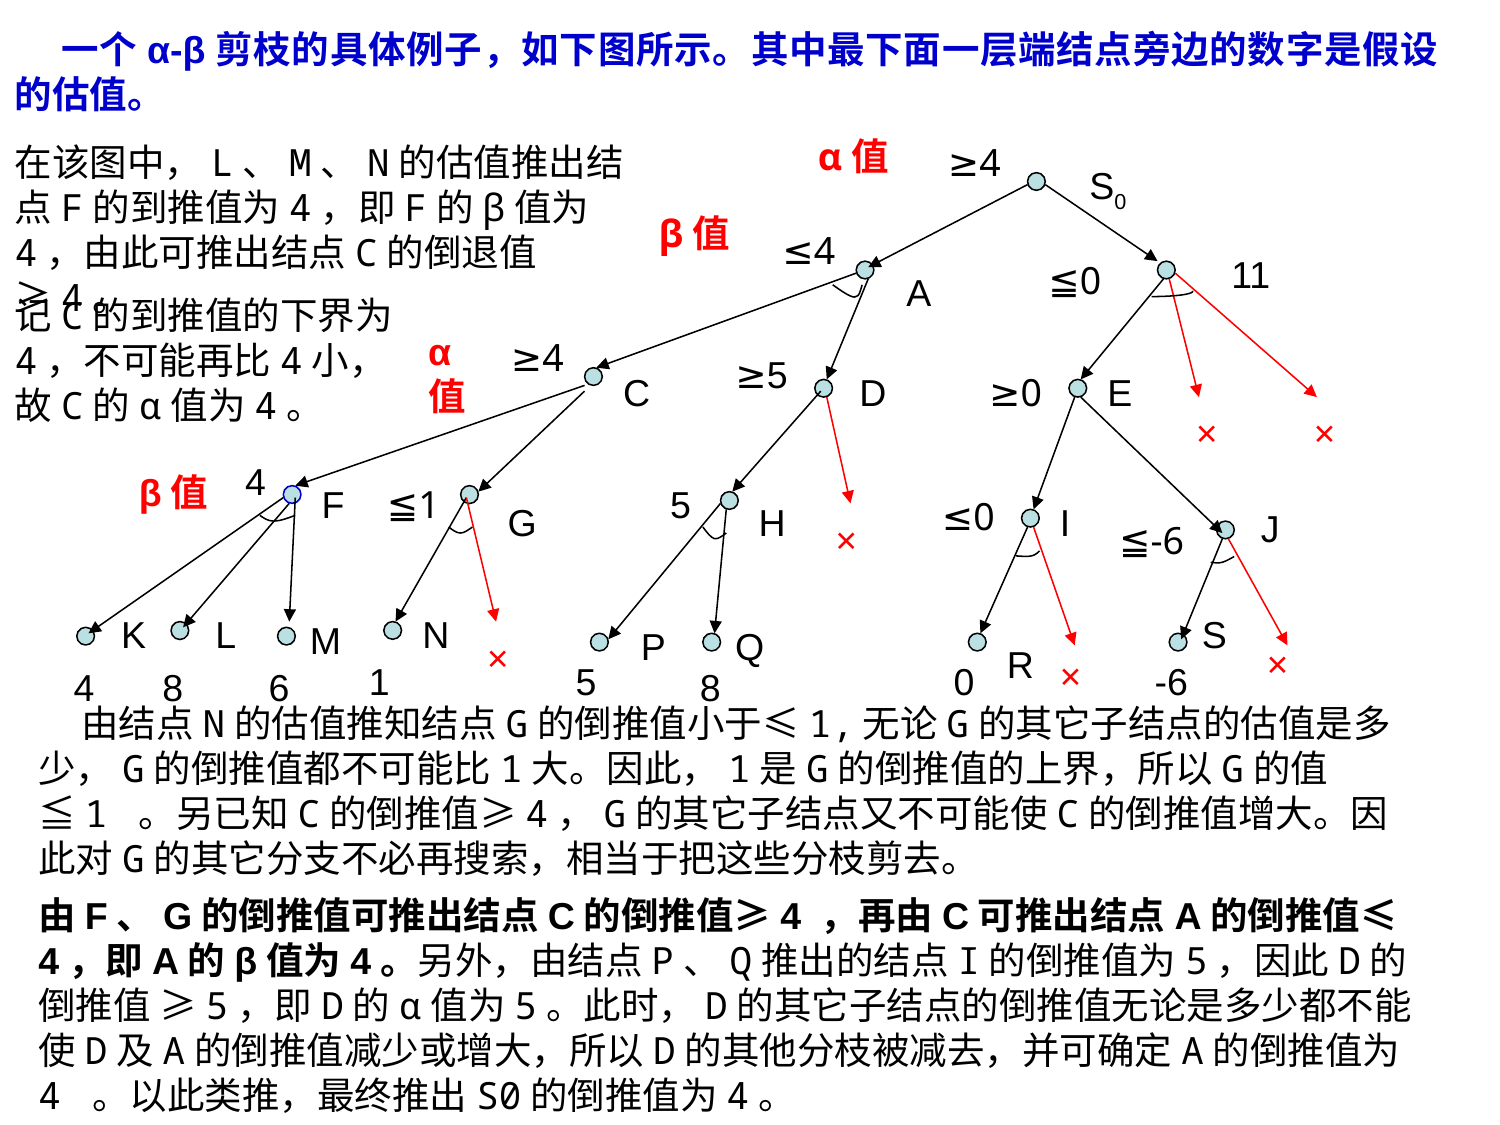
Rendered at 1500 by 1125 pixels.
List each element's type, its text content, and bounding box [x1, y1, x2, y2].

text_box [1217, 519, 1223, 534]
text_box 0 [938, 650, 992, 692]
text_box [1027, 172, 1046, 191]
text_box N [407, 603, 461, 664]
text_box Q [720, 615, 774, 676]
text_box [259, 515, 296, 522]
text_box ≥4 [933, 131, 1022, 191]
text_box A [891, 261, 945, 321]
text_box [968, 633, 987, 650]
text_box [702, 633, 720, 651]
text_box I [1045, 491, 1105, 552]
text_box [478, 391, 585, 492]
text_box C [608, 361, 668, 422]
text_box 1 [354, 650, 414, 692]
text_box [1173, 296, 1202, 398]
text_box 11 [1216, 243, 1306, 304]
text_box × [1045, 645, 1105, 692]
text_box [1032, 397, 1075, 510]
text_box [183, 607, 200, 628]
text_box [277, 627, 295, 646]
text_box M [295, 609, 361, 670]
text_box S [1187, 603, 1238, 664]
text_box 6 [253, 656, 307, 692]
text_box ≥4 [508, 326, 591, 386]
text_box [1151, 290, 1193, 297]
text_box [702, 527, 727, 539]
text_box [383, 621, 402, 640]
text_box ≥0 [974, 361, 1064, 422]
text_box [1033, 527, 1077, 645]
text_box [832, 284, 863, 298]
text_box β值 [123, 461, 237, 522]
text_box [1180, 624, 1187, 640]
text_box [1015, 550, 1040, 557]
text_box β值 [656, 202, 750, 262]
text_box F [306, 473, 361, 534]
text_box α值 [414, 326, 508, 425]
text_box 8 [685, 656, 739, 692]
text_box 4 [58, 656, 118, 692]
text_box × [1181, 403, 1247, 463]
text_box [709, 536, 724, 634]
text_box [88, 497, 284, 634]
text_box [1068, 379, 1087, 398]
text_box × [1252, 633, 1317, 692]
text_box S0 [1074, 154, 1158, 221]
text_box [826, 397, 854, 504]
text_box [1080, 365, 1092, 380]
text_box × [1299, 403, 1365, 463]
text_box × [472, 627, 526, 687]
text_box [720, 491, 739, 510]
text_box [596, 357, 608, 370]
text_box [1175, 273, 1317, 398]
text_box [466, 497, 500, 622]
text_box [461, 527, 473, 533]
text_box [395, 534, 446, 622]
text_box ≦1 [372, 473, 461, 534]
text_box J [1246, 497, 1306, 558]
text_box [290, 485, 302, 504]
text_box ≥5 [720, 343, 816, 404]
text_box P [625, 615, 680, 676]
text_box ≦-6 [1104, 509, 1217, 569]
text_box [1022, 509, 1040, 528]
text_box 记C的到推值的下界为4，不可能再比4小，故C的α值为4。 [0, 284, 414, 435]
text_box [868, 191, 1016, 268]
text_box K [106, 603, 166, 664]
text_box [732, 391, 821, 492]
text_box [295, 475, 306, 488]
text_box 由结点N的估值推知结点G的倒推值小于≤1,无论G的其它子结点的估值是多少，G的倒推值都不可能比1大。因此，1是G的倒推值的上界，所以G的值≦1 。另已知C的倒推值≥4，G的其它子结点又不可能使C的倒推值增大。因此对G的其它分支不必再搜索，相当于把这些分枝剪去。 由F、G的倒推值可推出结点C的倒推值≥4 ，再由C可推出结点A的倒推值≤4，即A的β值为4。另外，由结点P、Q推出的结点I的倒推值为5，因此D的倒推值 ≥5，即D的α值为5。此时，D的其它子结点的倒推值无论是多少都不能使D及A的倒推值减少或增大，所以D的其他分枝被减去，并可确定A的倒推值为4 。以此类推，最终推出S0的倒推值为4。 [23, 692, 1436, 1125]
text_box [608, 618, 625, 640]
text_box [816, 379, 833, 398]
text_box 在该图中，L、M、N的估值推出结点F的到推值为4，即F的β值为4，由此可推出结点C的倒退值≥4。 [0, 131, 656, 326]
text_box R [992, 633, 1046, 692]
text_box [863, 261, 874, 279]
text_box [1217, 556, 1235, 563]
text_box [171, 621, 189, 640]
text_box 5 [560, 650, 614, 692]
text_box 4 [230, 450, 290, 510]
text_box H [743, 491, 798, 552]
text_box [1098, 221, 1158, 262]
text_box D [844, 361, 916, 422]
text_box G [492, 491, 556, 552]
text_box [1169, 633, 1187, 650]
text_box [1217, 521, 1235, 539]
text_box ≦0 [1033, 249, 1123, 310]
text_box 一个α-β剪枝的具体例子，如下图所示。其中最下面一层端结点旁边的数字是假设的估值。 [0, 18, 1453, 124]
text_box 5 [655, 473, 715, 534]
text_box [590, 633, 609, 650]
text_box E [1092, 361, 1152, 422]
text_box [591, 367, 603, 386]
text_box -6 [1139, 650, 1217, 692]
text_box 8 [147, 656, 201, 692]
text_box [825, 278, 869, 380]
text_box [76, 627, 95, 646]
text_box ≤0 [927, 485, 1022, 546]
text_box [979, 546, 1020, 634]
text_box α值 [803, 125, 916, 186]
text_box [1157, 261, 1176, 279]
text_box L [200, 603, 254, 664]
text_box [283, 516, 295, 622]
text_box × [820, 509, 880, 569]
text_box [461, 485, 479, 504]
text_box ≤4 [767, 219, 863, 280]
